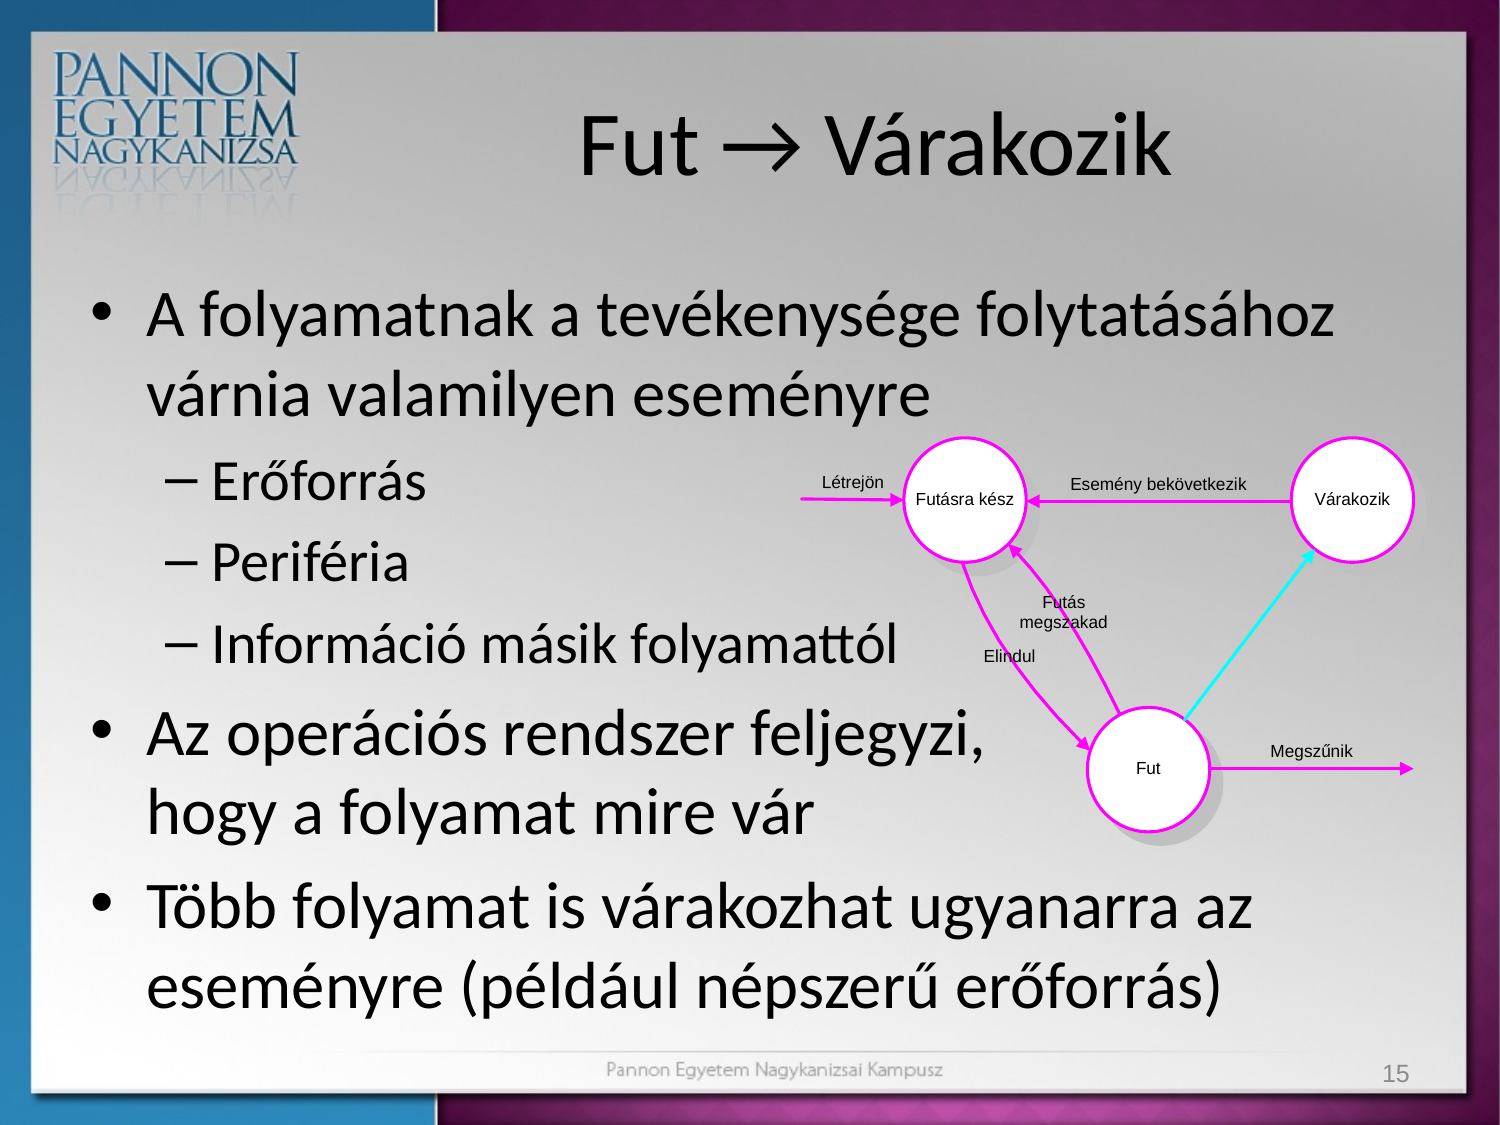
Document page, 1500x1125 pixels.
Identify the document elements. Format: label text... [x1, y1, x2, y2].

picture [0, 0, 1500, 1125]
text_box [784, 432, 1431, 850]
title Fut → Várakozik [328, 45, 1425, 233]
slide_number 15 [1074, 1042, 1425, 1103]
list A folyamatnak a tevékenysége folytatásához várnia valamilyen eseményre Erőforrás Periféria Információ másik folyamattól Az operációs rendszer feljegyzi, hogy a folyamat mire vár Több folyamat is várakozhat ugyanarra az eseményre (például népszerű erőforrás) [75, 262, 1425, 1075]
